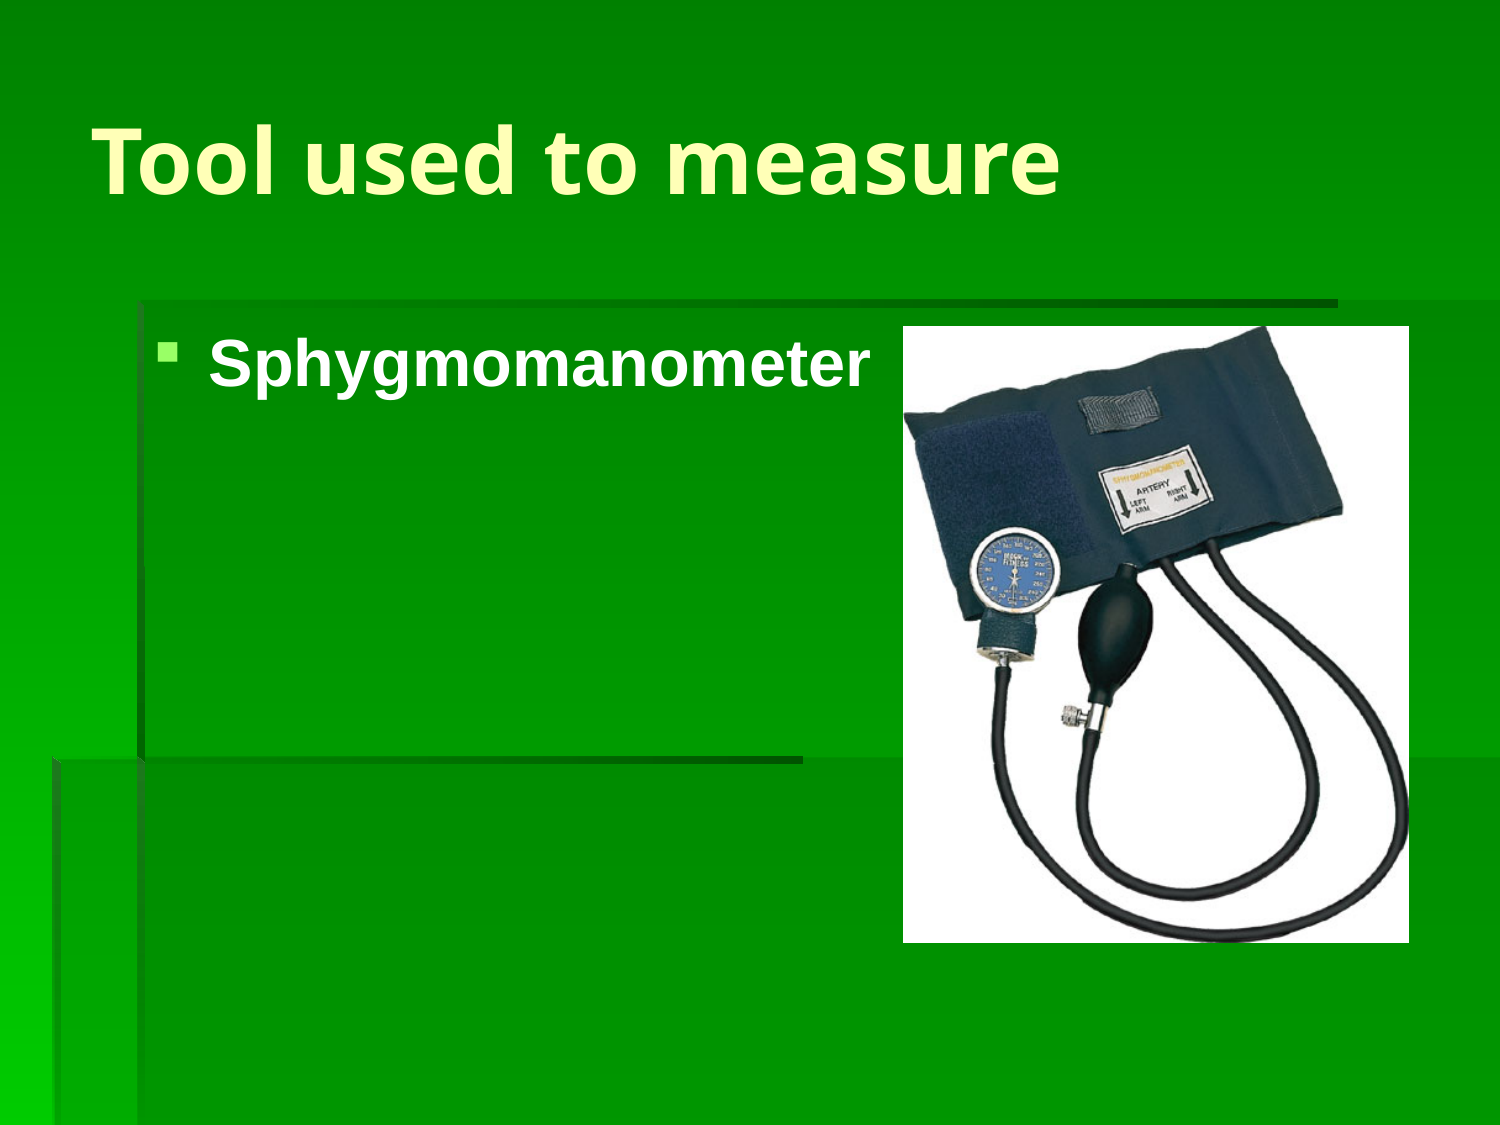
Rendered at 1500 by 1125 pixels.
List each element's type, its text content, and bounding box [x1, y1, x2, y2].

title Tool used to measure [74, 39, 1451, 276]
picture [903, 326, 1409, 943]
list Sphygmomanometer [137, 312, 1452, 1001]
